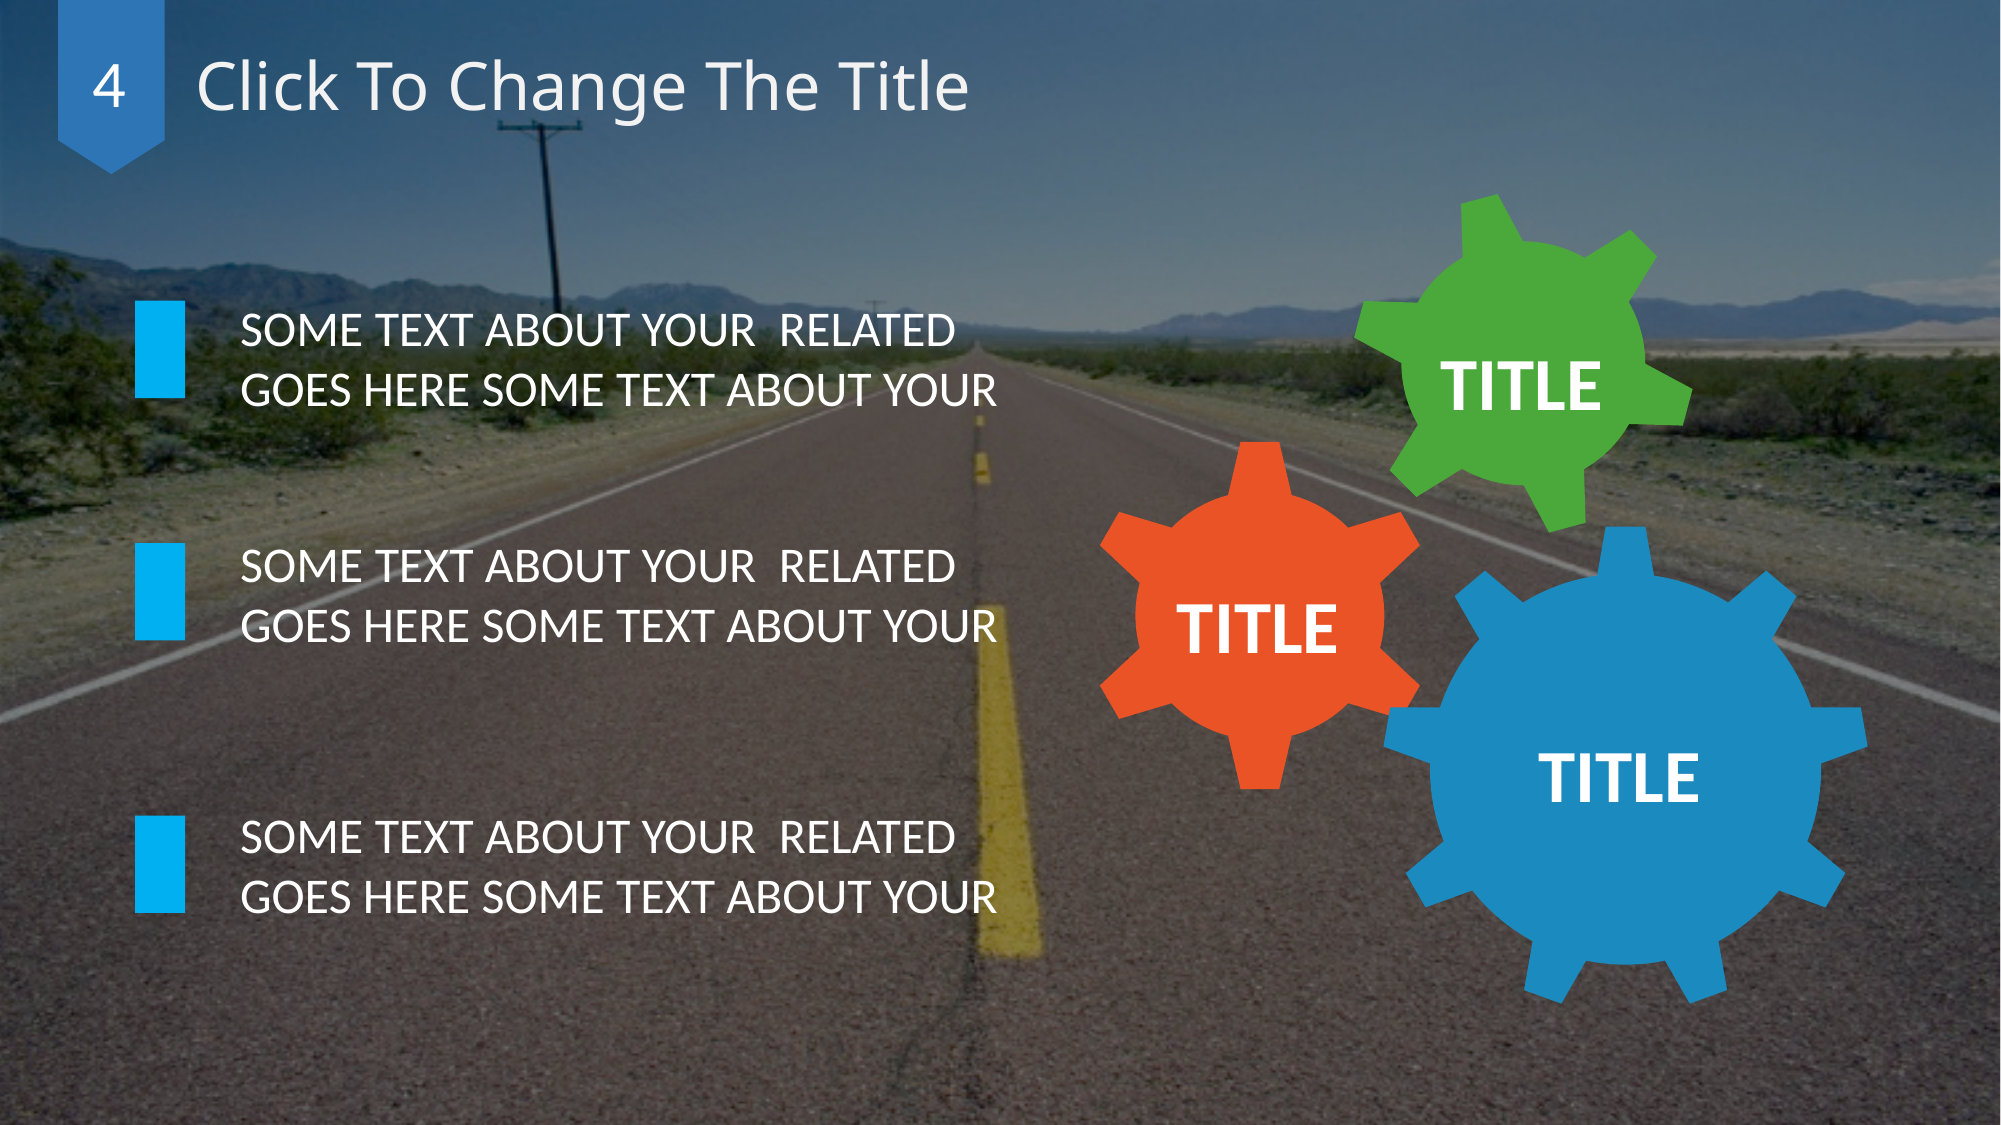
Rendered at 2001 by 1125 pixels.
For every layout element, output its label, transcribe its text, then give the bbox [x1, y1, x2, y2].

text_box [1082, 437, 1381, 794]
picture [0, 0, 2001, 1125]
text_box [134, 815, 186, 914]
text_box [57, 0, 166, 176]
text_box SOME TEXT ABOUT YOUR RELATED GOES HERE SOME TEXT ABOUT YOUR [225, 796, 1074, 931]
text_box [134, 300, 186, 399]
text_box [1309, 149, 1737, 577]
text_box SOME TEXT ABOUT YOUR RELATED GOES HERE SOME TEXT ABOUT YOUR [225, 525, 1074, 660]
text_box 4 [77, 33, 184, 129]
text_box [1381, 524, 1871, 1014]
text_box [134, 542, 186, 641]
text_box SOME TEXT ABOUT YOUR RELATED GOES HERE SOME TEXT ABOUT YOUR [225, 288, 1074, 424]
text_box Click To Change The Title [180, 36, 1119, 132]
